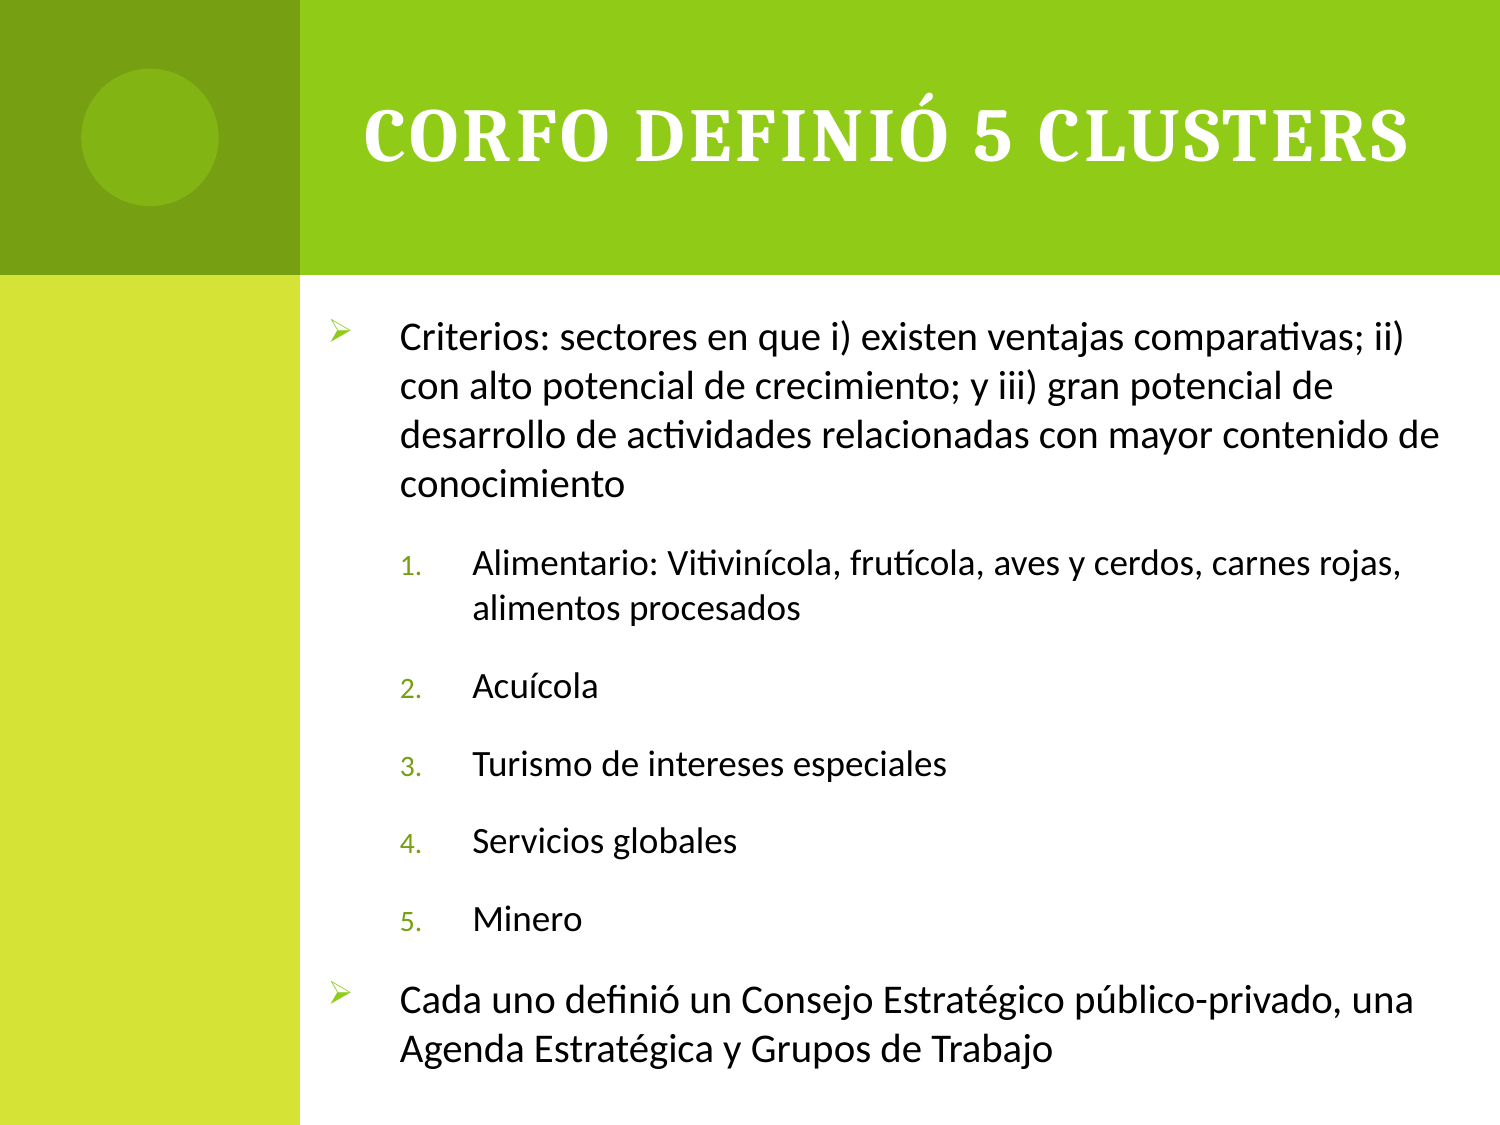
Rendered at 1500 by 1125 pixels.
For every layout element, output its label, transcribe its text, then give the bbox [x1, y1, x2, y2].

title CORFO definió 5 clusters [348, 37, 1425, 225]
list Criterios: sectores en que i) existen ventajas comparativas; ii) con alto potencial de crecimiento; y iii) gran potencial de desarrollo de actividades relacionadas con mayor contenido de conocimiento Alimentario: Vitivinícola, frutícola, aves y cerdos, carnes rojas, alimentos procesados Acuícola Turismo de intereses especiales Servicios globales Minero Cada uno definió un Consejo Estratégico público-privado, una Agenda Estratégica y Grupos de Trabajo [312, 302, 1459, 1083]
